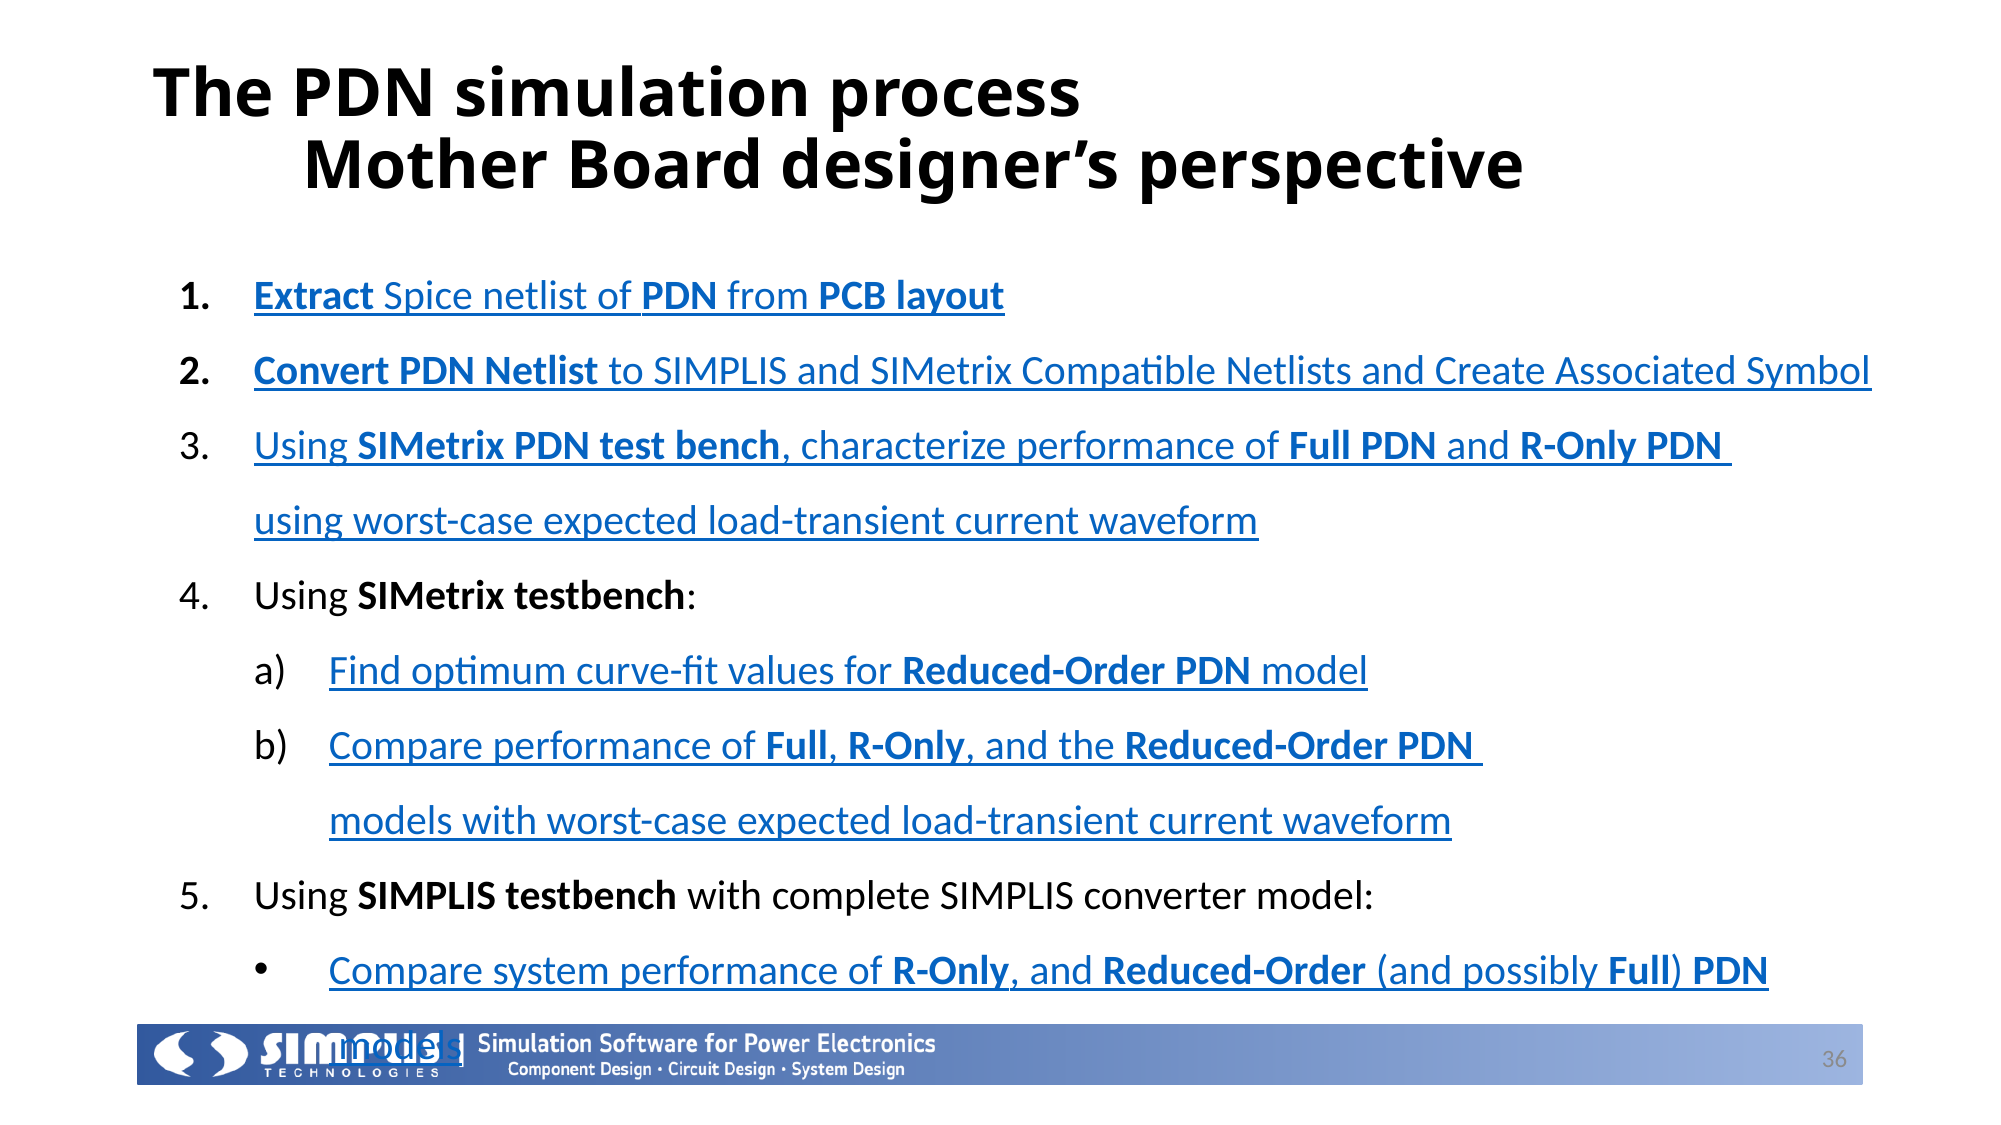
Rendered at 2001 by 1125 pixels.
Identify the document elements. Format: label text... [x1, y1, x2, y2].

slide_number 36 [1412, 1076, 1863, 1088]
title The PDN simulation process Mother Board designer’s perspective [137, 37, 1863, 225]
picture [154, 1007, 945, 1108]
text_box Extract Spice netlist of PDN from PCB layout Convert PDN Netlist to SIMPLIS and SIMetrix Compatible Netlists and Create Associated Symbol Using SIMetrix PDN test bench, characterize performance of Full PDN and R-Only PDN using worst-case expected load-transient current waveform Using SIMetrix testbench: Find optimum curve-fit values for Reduced-Order PDN model Compare performance of Full, R-Only, and the Reduced-Order PDN models with worst-case expected load-transient current waveform Using SIMPLIS testbench with complete SIMPLIS converter model: Compare system performance of R-Only, and Reduced-Order (and possibly Full) PDN models [164, 235, 1909, 1076]
